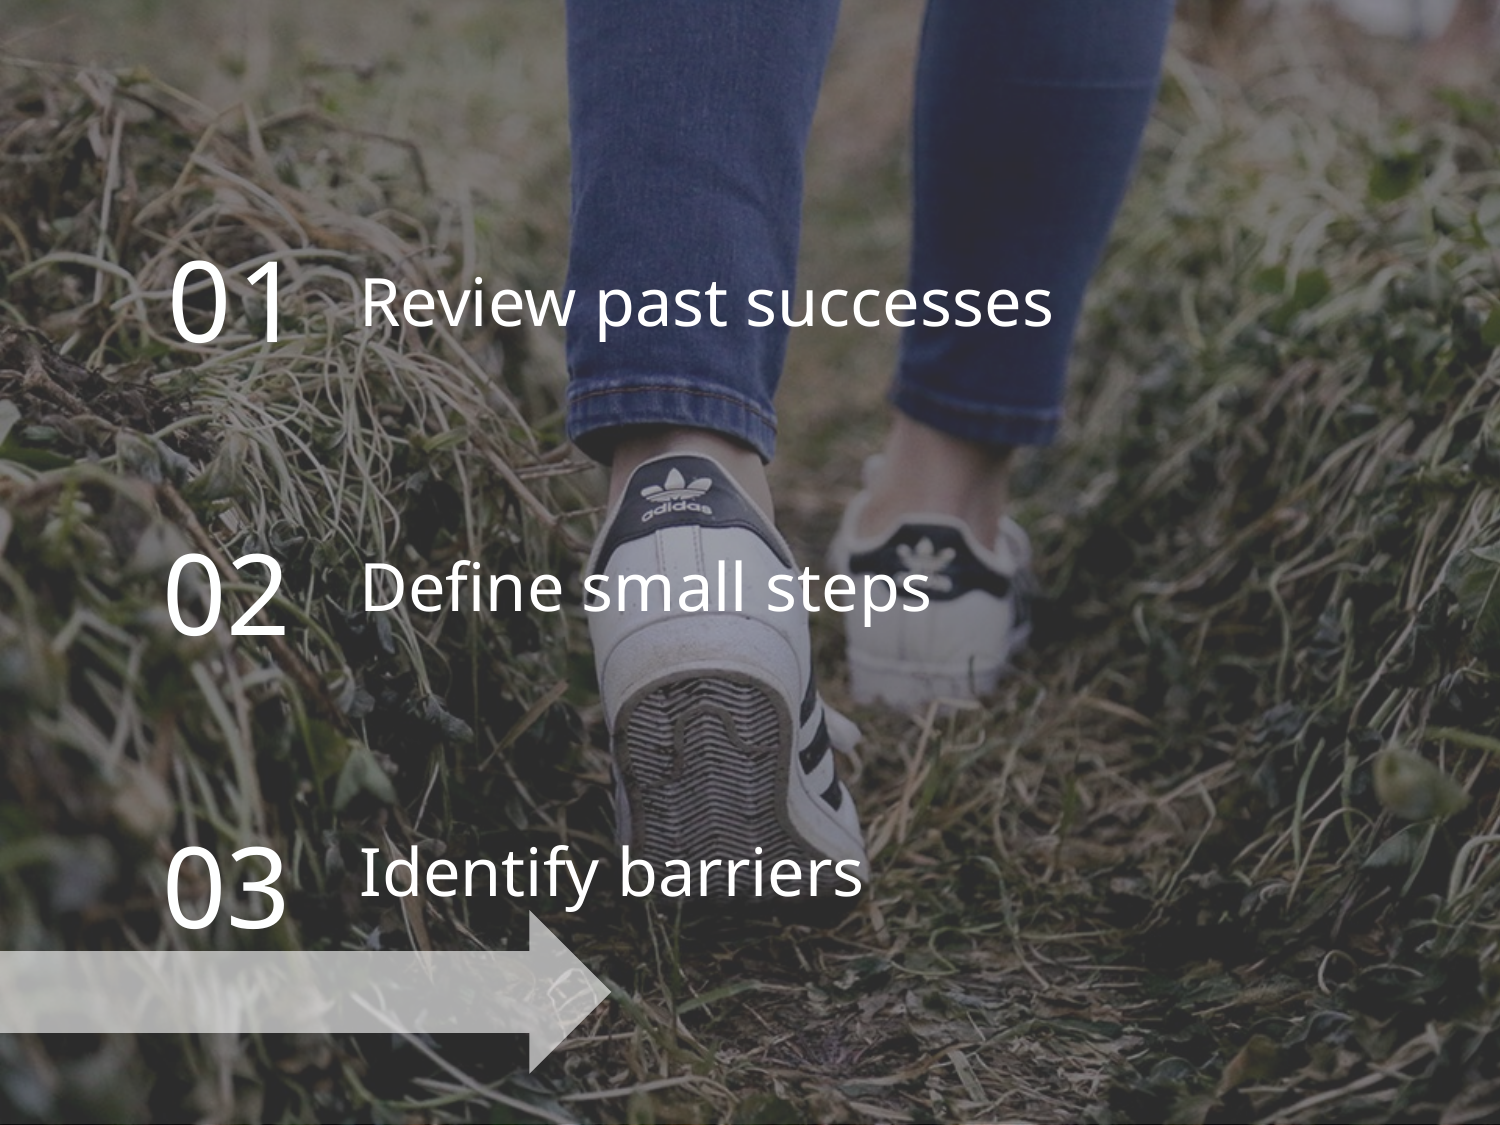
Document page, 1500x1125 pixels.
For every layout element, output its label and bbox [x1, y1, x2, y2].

text_box [147, 222, 1436, 961]
text_box [0, 949, 613, 1077]
